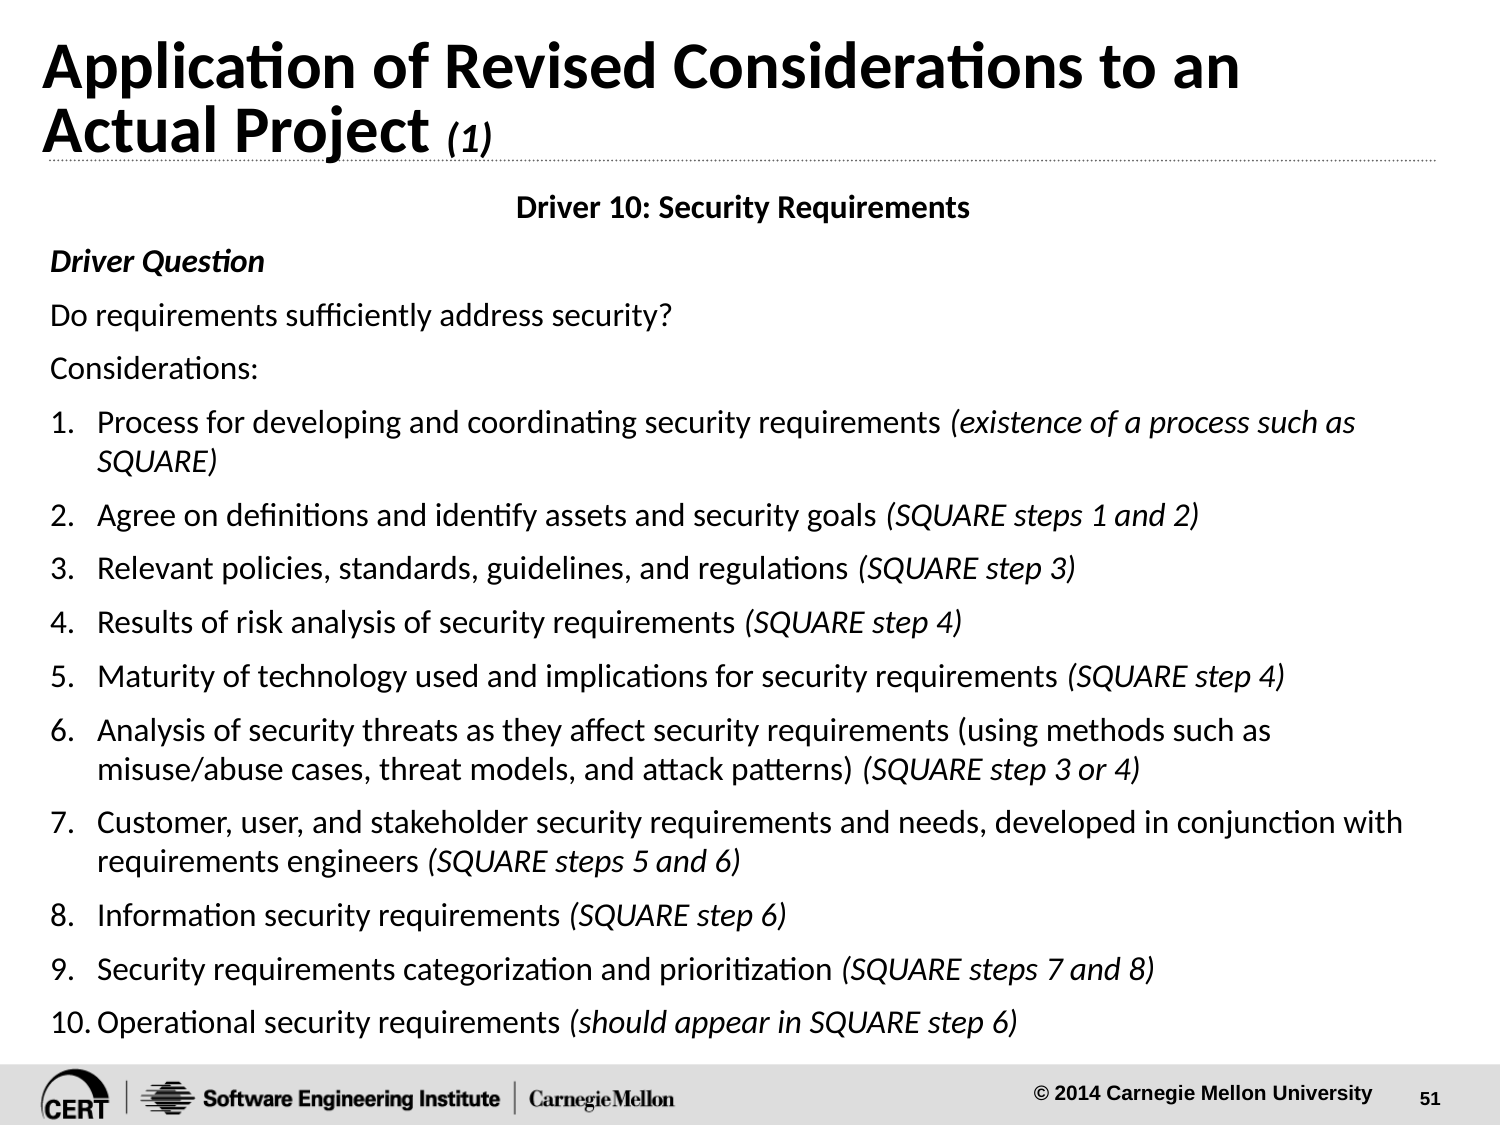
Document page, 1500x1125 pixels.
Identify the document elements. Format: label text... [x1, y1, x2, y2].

list Driver 10: Security Requirements Driver Question Do requirements sufficiently address security? Considerations: Process for developing and coordinating security requirements (existence of a process such as SQUARE) Agree on definitions and identify assets and security goals (SQUARE steps 1 and 2) Relevant policies, standards, guidelines, and regulations (SQUARE step 3) Results of risk analysis of security requirements (SQUARE step 4) Maturity of technology used and implications for security requirements (SQUARE step 4) Analysis of security threats as they affect security requirements (using methods such as misuse/abuse cases, threat models, and attack patterns) (SQUARE step 3 or 4) Customer, user, and stakeholder security requirements and needs, developed in conjunction with requirements engineers (SQUARE steps 5 and 6) Information security requirements (SQUARE step 6) Security requirements categorization and prioritization (SQUARE steps 7 and 8) Operational security requirements (should appear in SQUARE step 6) [49, 187, 1438, 1001]
title Application of Revised Considerations to an Actual Project (1) [42, 37, 1434, 155]
picture [24, 1065, 688, 1125]
